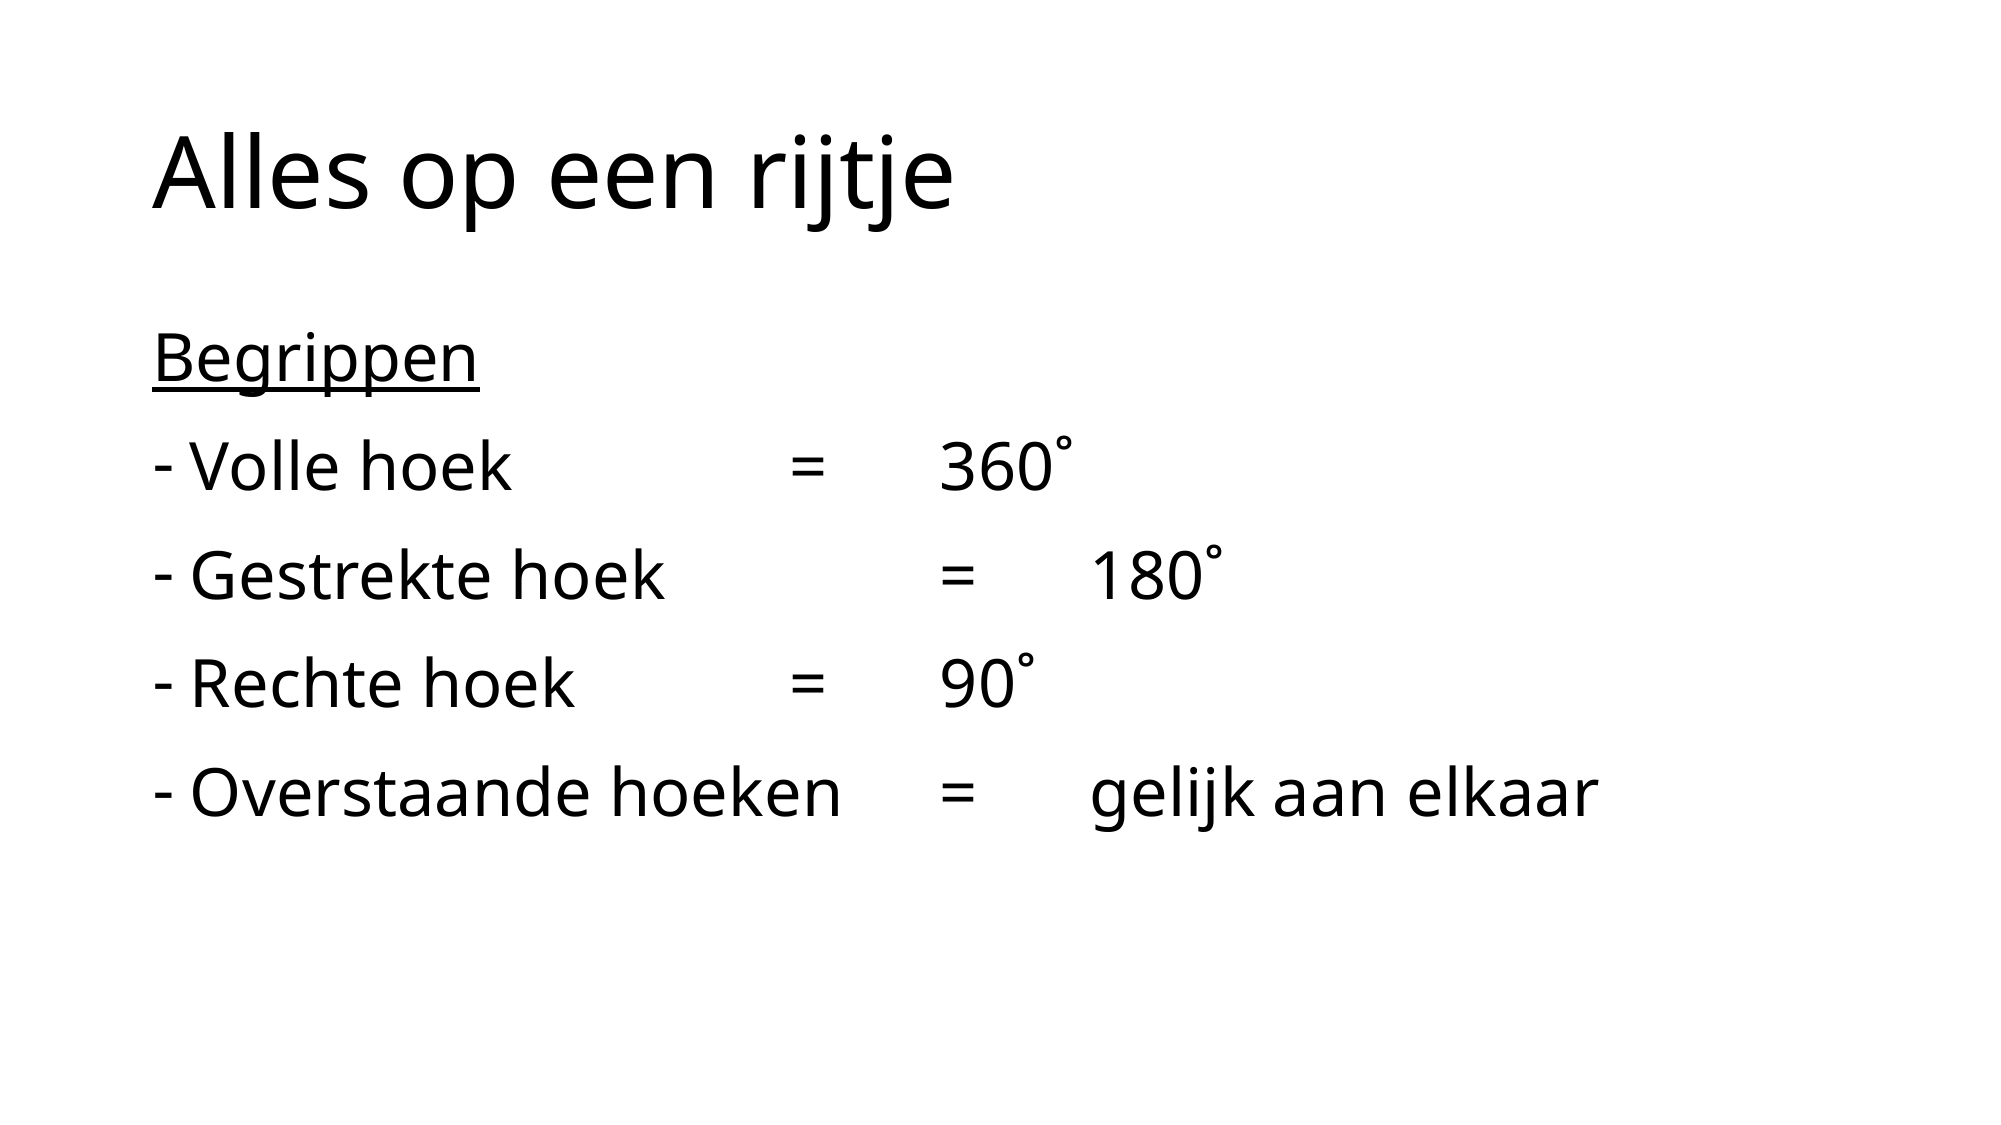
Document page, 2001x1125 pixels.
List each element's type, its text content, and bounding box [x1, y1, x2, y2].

title Alles op een rijtje [137, 59, 1863, 278]
list Begrippen Volle hoek = 360˚ Gestrekte hoek = 180˚ Rechte hoek = 90˚ Overstaande hoeken = gelijk aan elkaar [137, 299, 1863, 1014]
